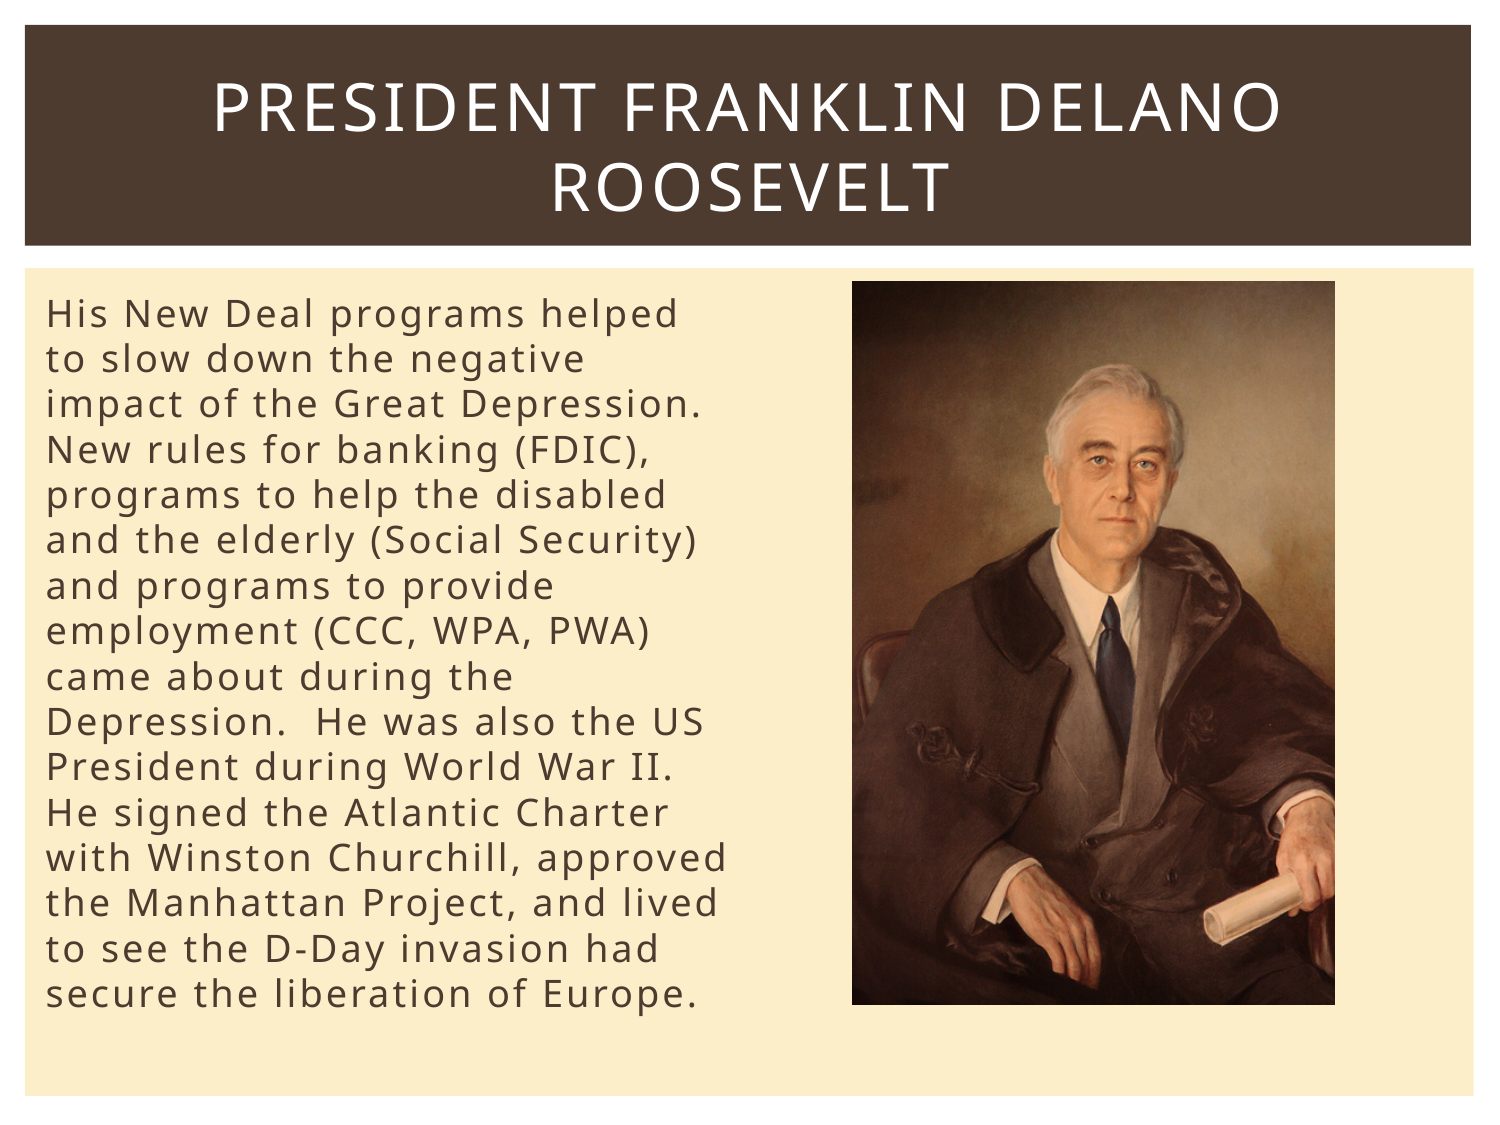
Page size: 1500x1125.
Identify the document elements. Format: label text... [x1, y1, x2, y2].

list His New Deal programs helped to slow down the negative impact of the Great Depression. New rules for banking (FDIC), programs to help the disabled and the elderly (Social Security) and programs to provide employment (CCC, WPA, PWA) came about during the Depression. He was also the US President during World War II. He signed the Atlantic Charter with Winston Churchill, approved the Manhattan Project, and lived to see the D-Day invasion had secure the liberation of Europe. [24, 281, 750, 1075]
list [852, 281, 1336, 1006]
title President franklin Delano Roosevelt [62, 58, 1438, 232]
